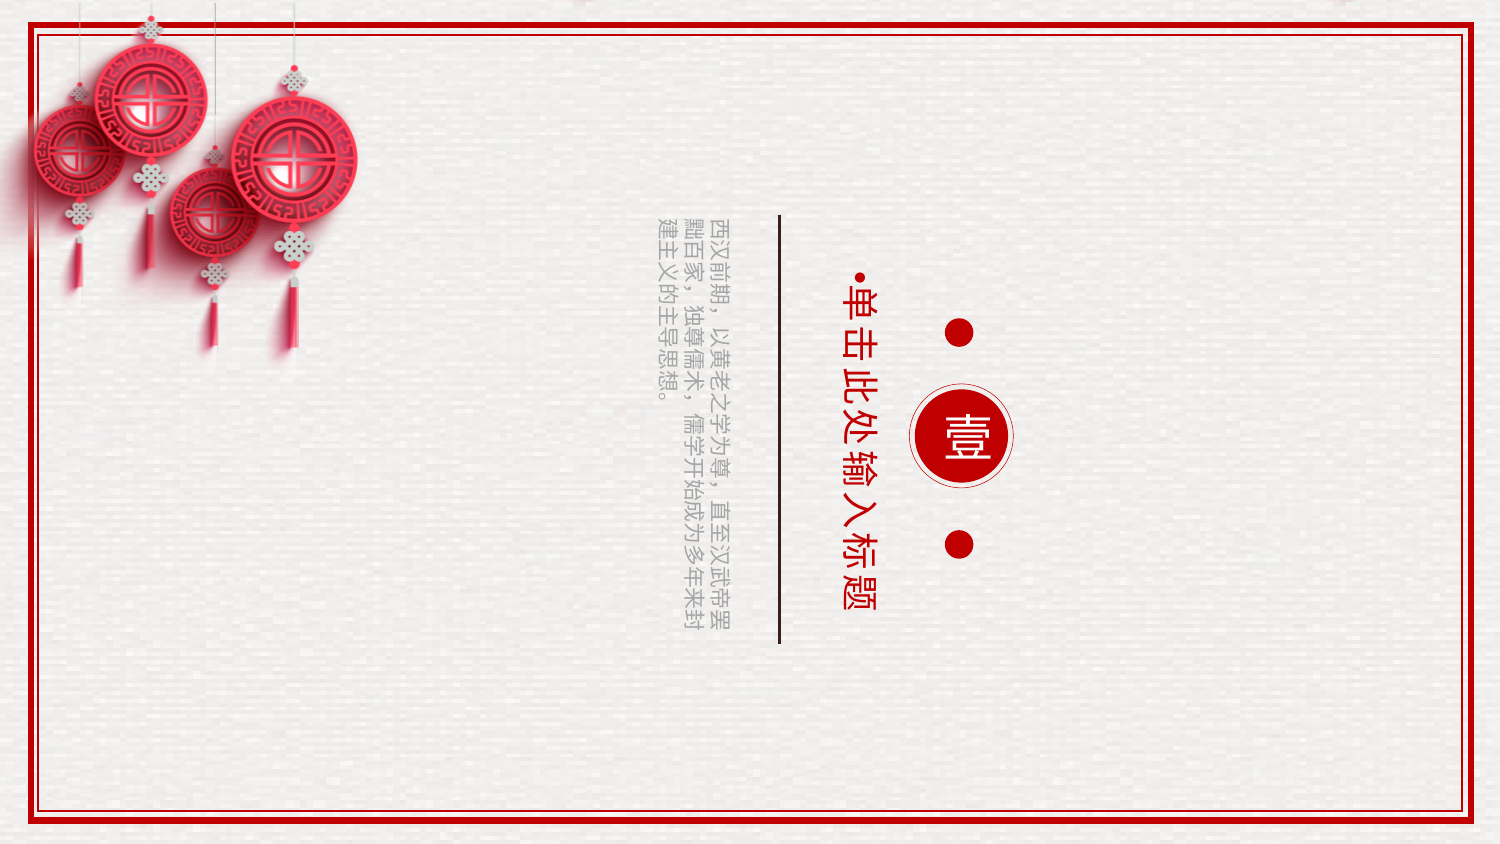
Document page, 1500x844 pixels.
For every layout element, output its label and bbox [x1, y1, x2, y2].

text_box [909, 383, 1014, 488]
picture [0, 0, 1500, 844]
